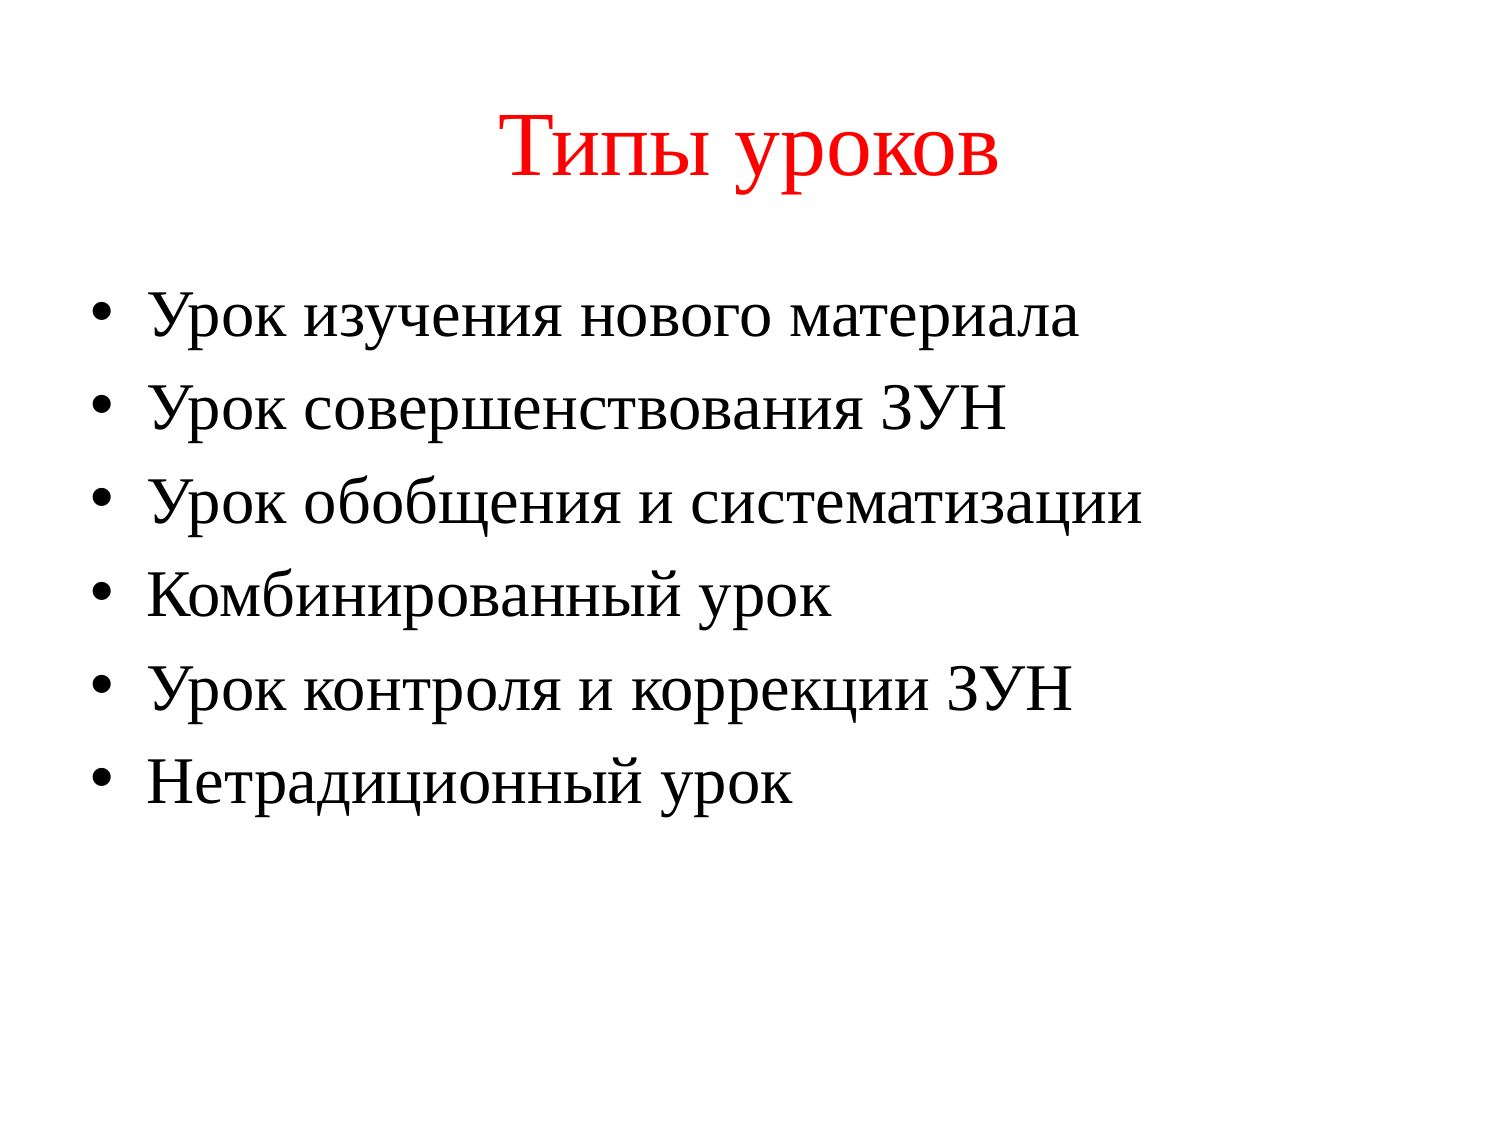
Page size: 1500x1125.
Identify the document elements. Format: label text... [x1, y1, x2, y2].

title Типы уроков [75, 45, 1425, 233]
list Урок изучения нового материала Урок совершенствования ЗУН Урок обобщения и систематизации Комбинированный урок Урок контроля и коррекции ЗУН Нетрадиционный урок [75, 262, 1425, 1005]
